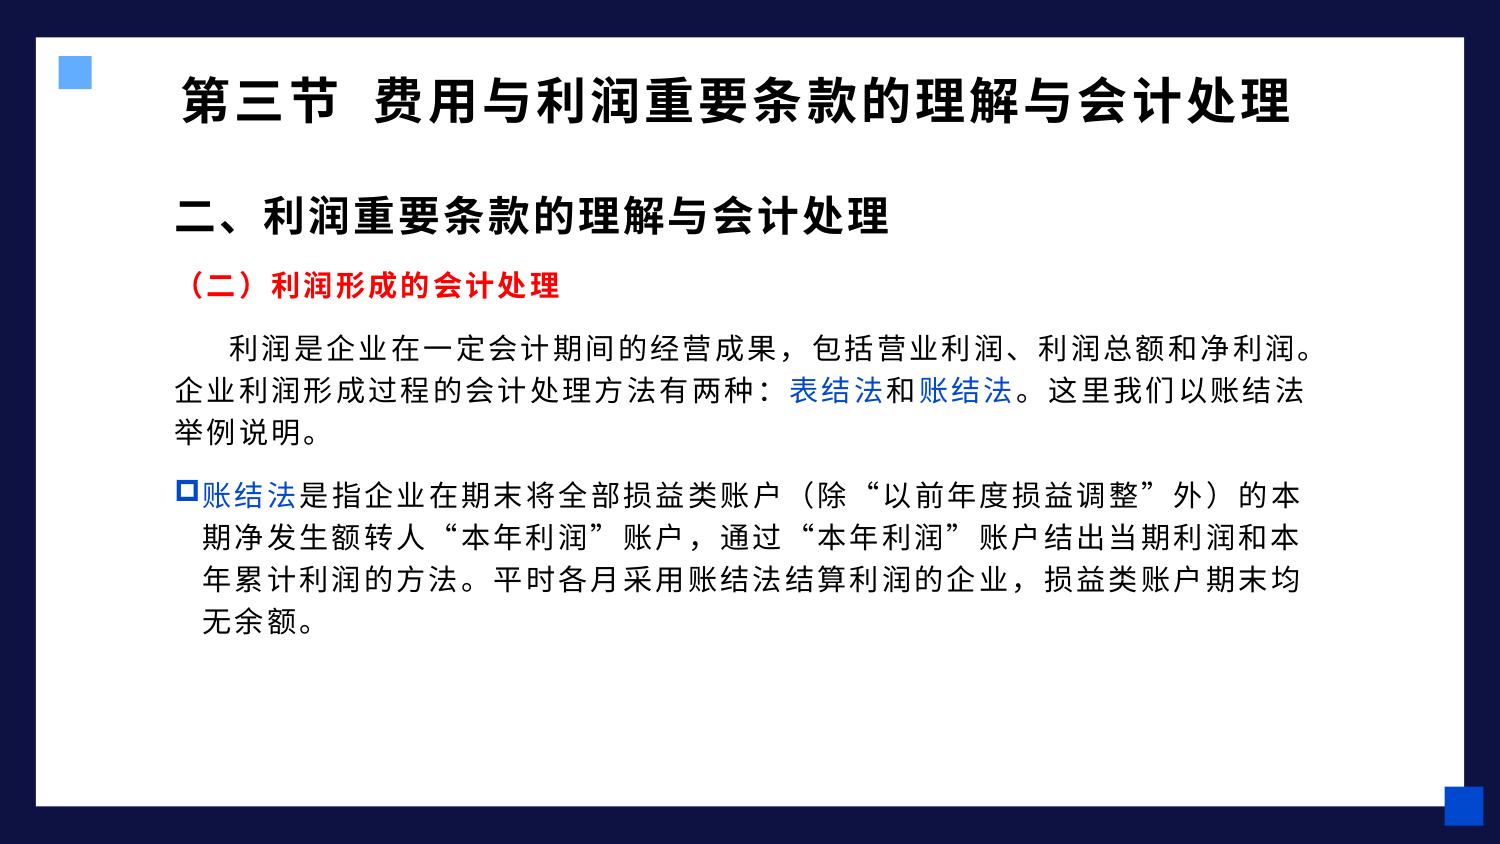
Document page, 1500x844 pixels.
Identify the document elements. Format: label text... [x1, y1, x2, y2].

title 第三节 费用与利润重要条款的理解与会计处理 [141, 48, 1327, 139]
list 二、利润重要条款的理解与会计处理 （二）利润形成的会计处理 利润是企业在一定会计期间的经营成果，包括营业利润、利润总额和净利润。企业利润形成过程的会计处理方法有两种：表结法和账结法。这里我们以账结法举例说明。 账结法是指企业在期末将全部损益类账户（除“以前年度损益调整”外）的本期净发生额转人“本年利润”账户，通过“本年利润”账户结出当期利润和本年累计利润的方法。平时各月采用账结法结算利润的企业，损益类账户期末均无余额。 [157, 179, 1343, 605]
